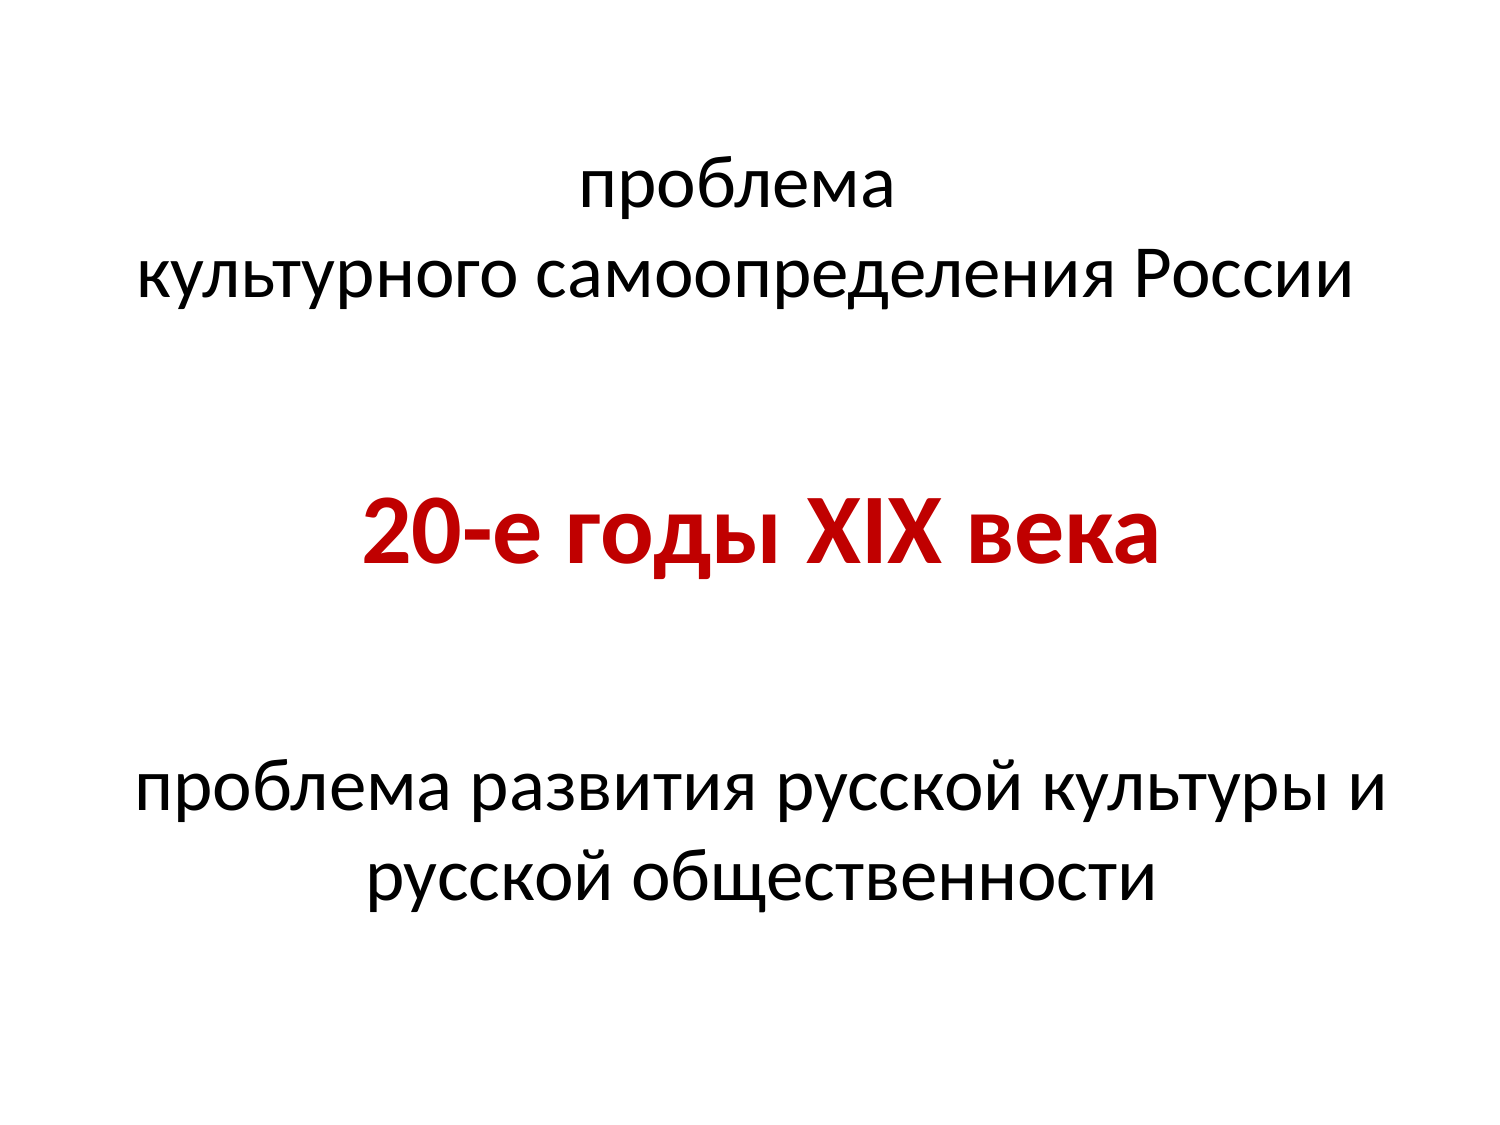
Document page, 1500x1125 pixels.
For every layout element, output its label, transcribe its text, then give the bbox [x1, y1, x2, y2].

text_box проблема развития русской культуры и русской общественности [106, 727, 1418, 923]
text_box проблема культурного самоопределения России [105, 124, 1387, 320]
text_box 20-е годы XIX века [135, 456, 1388, 591]
